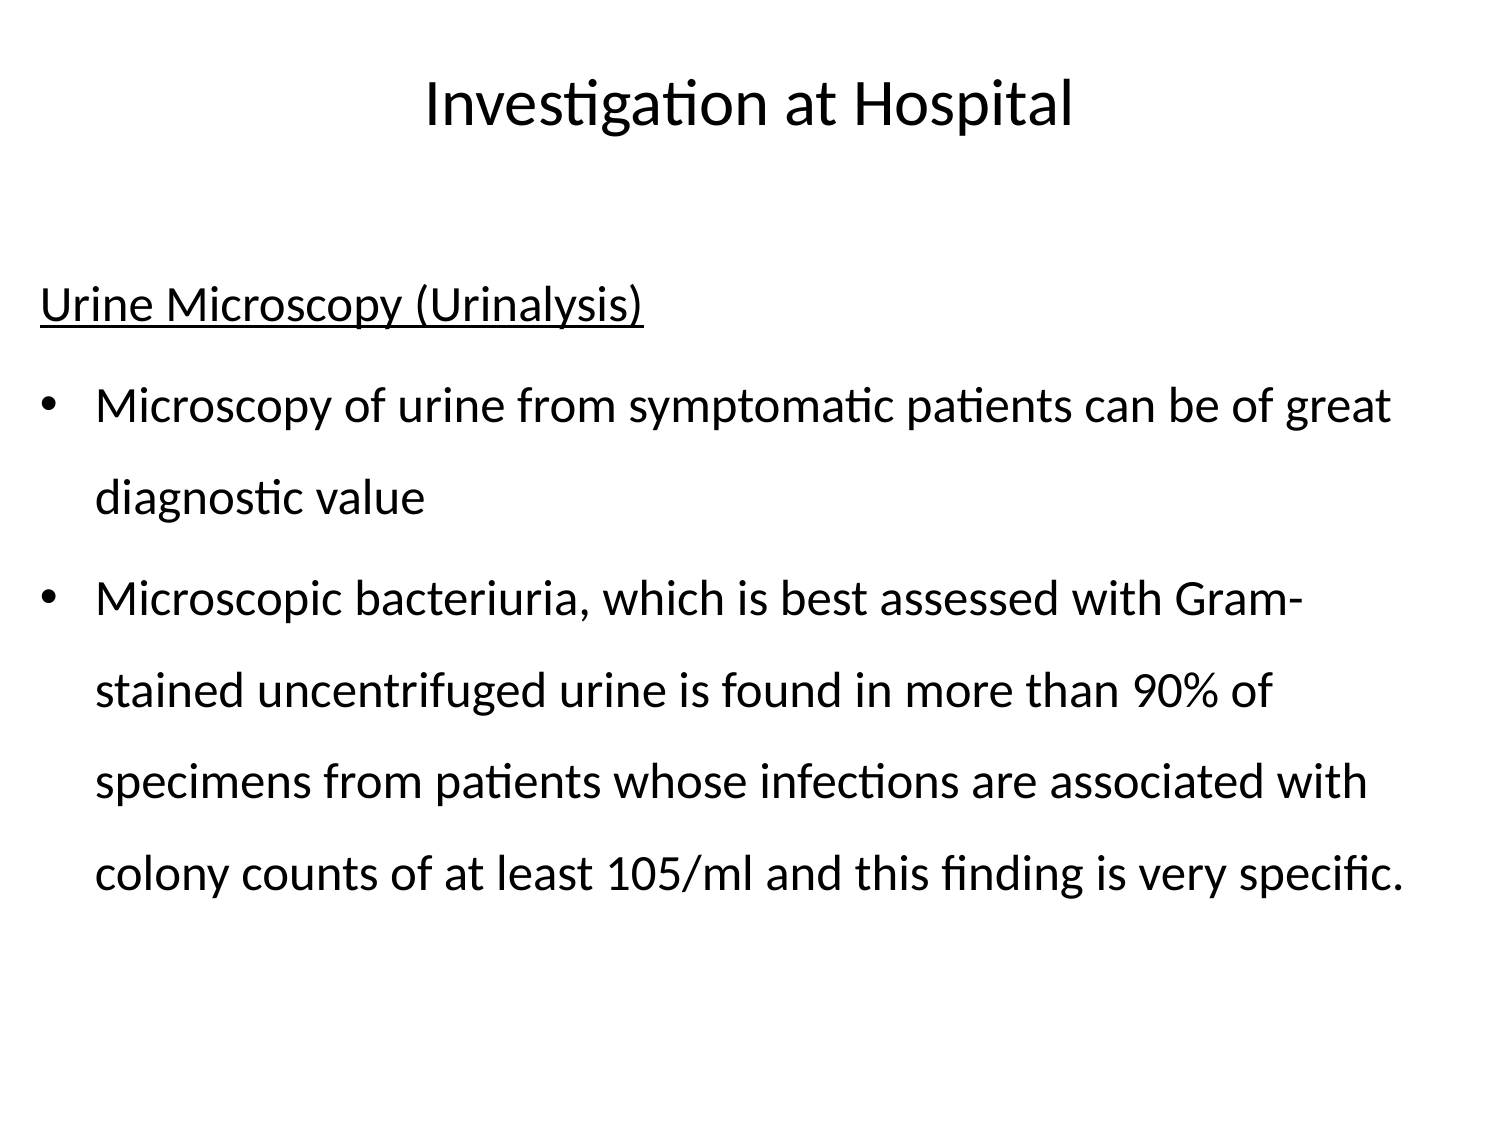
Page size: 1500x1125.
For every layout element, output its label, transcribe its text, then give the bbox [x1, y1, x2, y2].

title Investigation at Hospital [75, 45, 1425, 232]
list Urine Microscopy (Urinalysis) Microscopy of urine from symptomatic patients can be of great diagnostic value Microscopic bacteriuria, which is best assessed with Gram-stained uncentrifuged urine is found in more than 90% of specimens from patients whose infections are associated with colony counts of at least 105/ml and this finding is very specific. [24, 232, 1449, 975]
